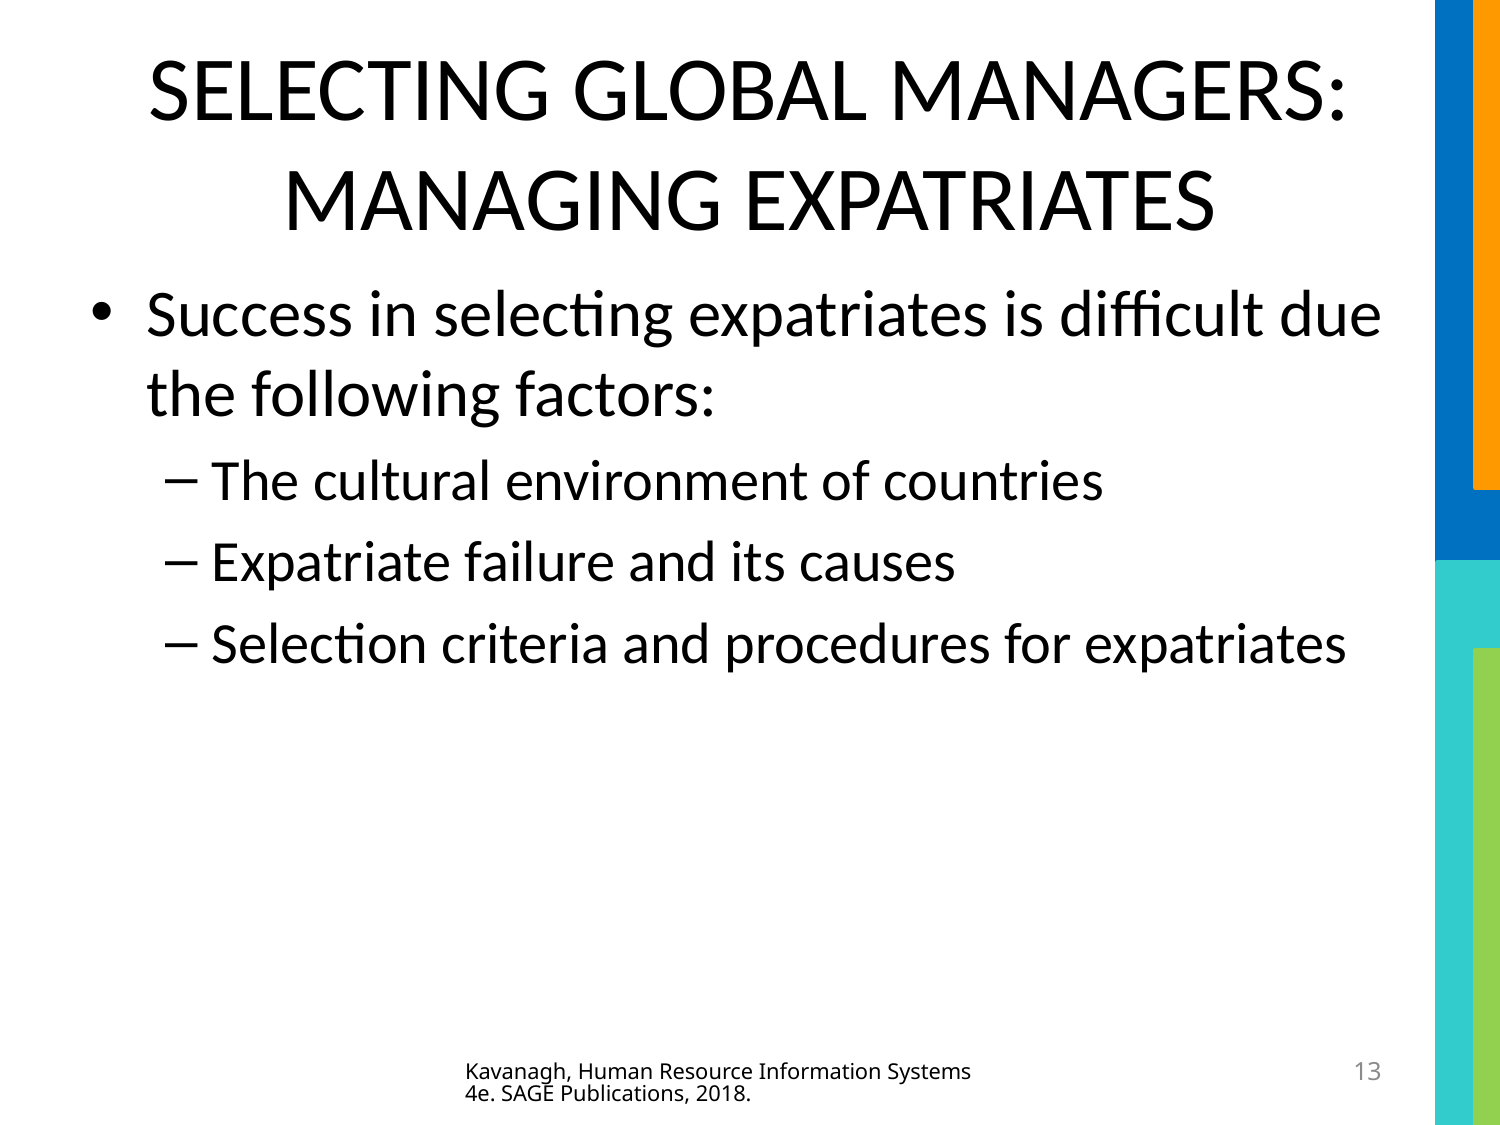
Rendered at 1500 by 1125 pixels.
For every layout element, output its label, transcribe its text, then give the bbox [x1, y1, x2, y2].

slide_number 13 [1059, 1042, 1397, 1103]
footer Kavanagh, Human Resource Information Systems 4e. SAGE Publications, 2018. [450, 1042, 1004, 1103]
list Success in selecting expatriates is difficult due the following factors: The cultural environment of countries Expatriate failure and its causes Selection criteria and procedures for expatriates [75, 262, 1425, 1005]
title SELECTING GLOBAL MANAGERS: MANAGING EXPATRIATES [75, 45, 1425, 233]
